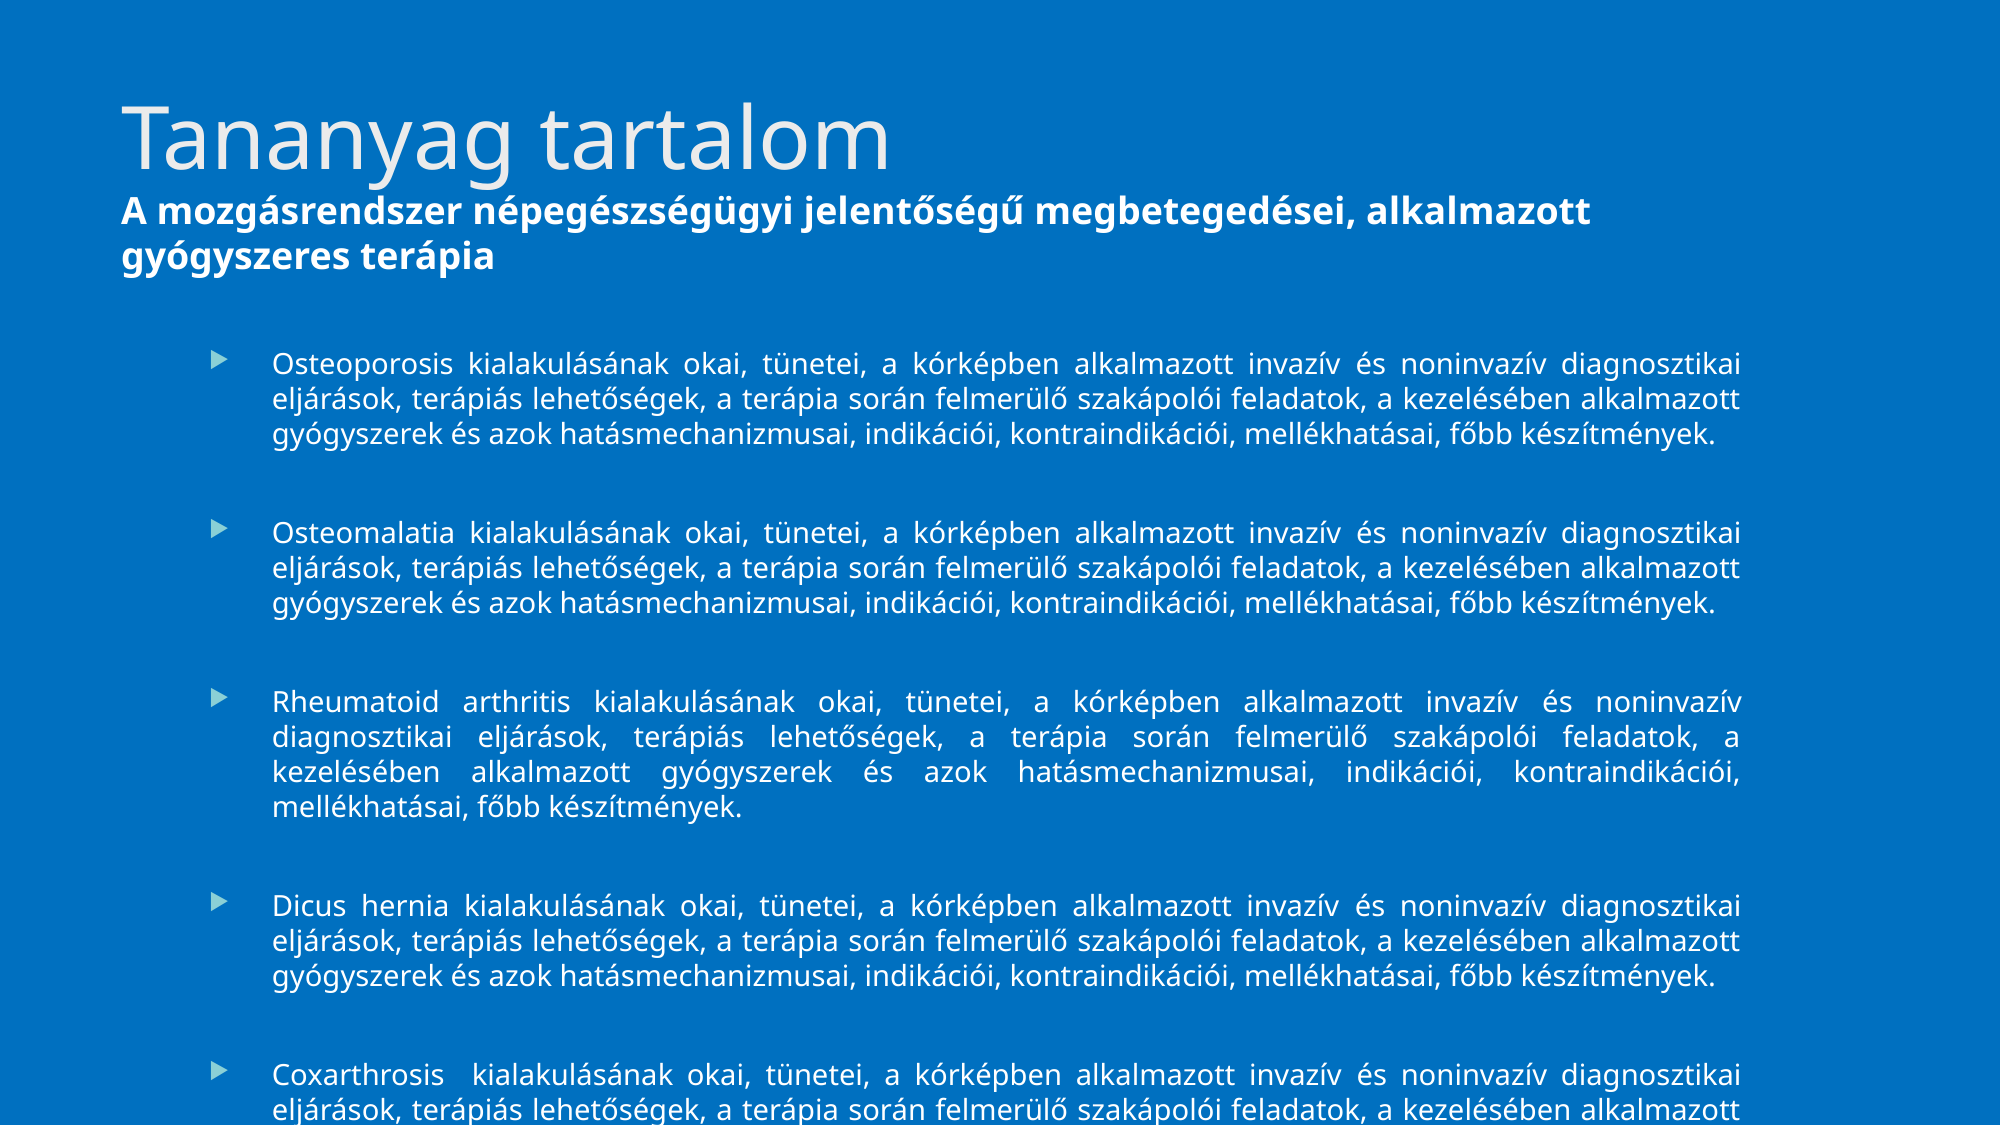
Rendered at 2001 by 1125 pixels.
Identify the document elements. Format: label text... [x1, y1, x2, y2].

title Tananyag tartalom A mozgásrendszer népegészségügyi jelentőségű megbetegedései, alkalmazott gyógyszeres terápia [106, 74, 1649, 304]
list Osteoporosis kialakulásának okai, tünetei, a kórképben alkalmazott invazív és noninvazív diagnosztikai eljárások, terápiás lehetőségek, a terápia során felmerülő szakápolói feladatok, a kezelésében alkalmazott gyógyszerek és azok hatásmechanizmusai, indikációi, kontraindikációi, mellékhatásai, főbb készítmények. Osteomalatia kialakulásának okai, tünetei, a kórképben alkalmazott invazív és noninvazív diagnosztikai eljárások, terápiás lehetőségek, a terápia során felmerülő szakápolói feladatok, a kezelésében alkalmazott gyógyszerek és azok hatásmechanizmusai, indikációi, kontraindikációi, mellékhatásai, főbb készítmények. Rheumatoid arthritis kialakulásának okai, tünetei, a kórképben alkalmazott invazív és noninvazív diagnosztikai eljárások, terápiás lehetőségek, a terápia során felmerülő szakápolói feladatok, a kezelésében alkalmazott gyógyszerek és azok hatásmechanizmusai, indikációi, kontraindikációi, mellékhatásai, főbb készítmények. Dicus hernia kialakulásának okai, tünetei, a kórképben alkalmazott invazív és noninvazív diagnosztikai eljárások, terápiás lehetőségek, a terápia során felmerülő szakápolói feladatok, a kezelésében alkalmazott gyógyszerek és azok hatásmechanizmusai, indikációi, kontraindikációi, mellékhatásai, főbb készítmények. Coxarthrosis kialakulásának okai, tünetei, a kórképben alkalmazott invazív és noninvazív diagnosztikai eljárások, terápiás lehetőségek, a terápia során felmerülő szakápolói feladatok, a kezelésében alkalmazott gyógyszerek és azok hatásmechanizmusai, indikációi, kontraindikációi, mellékhatásai, főbb készítmények. [193, 338, 1758, 1125]
